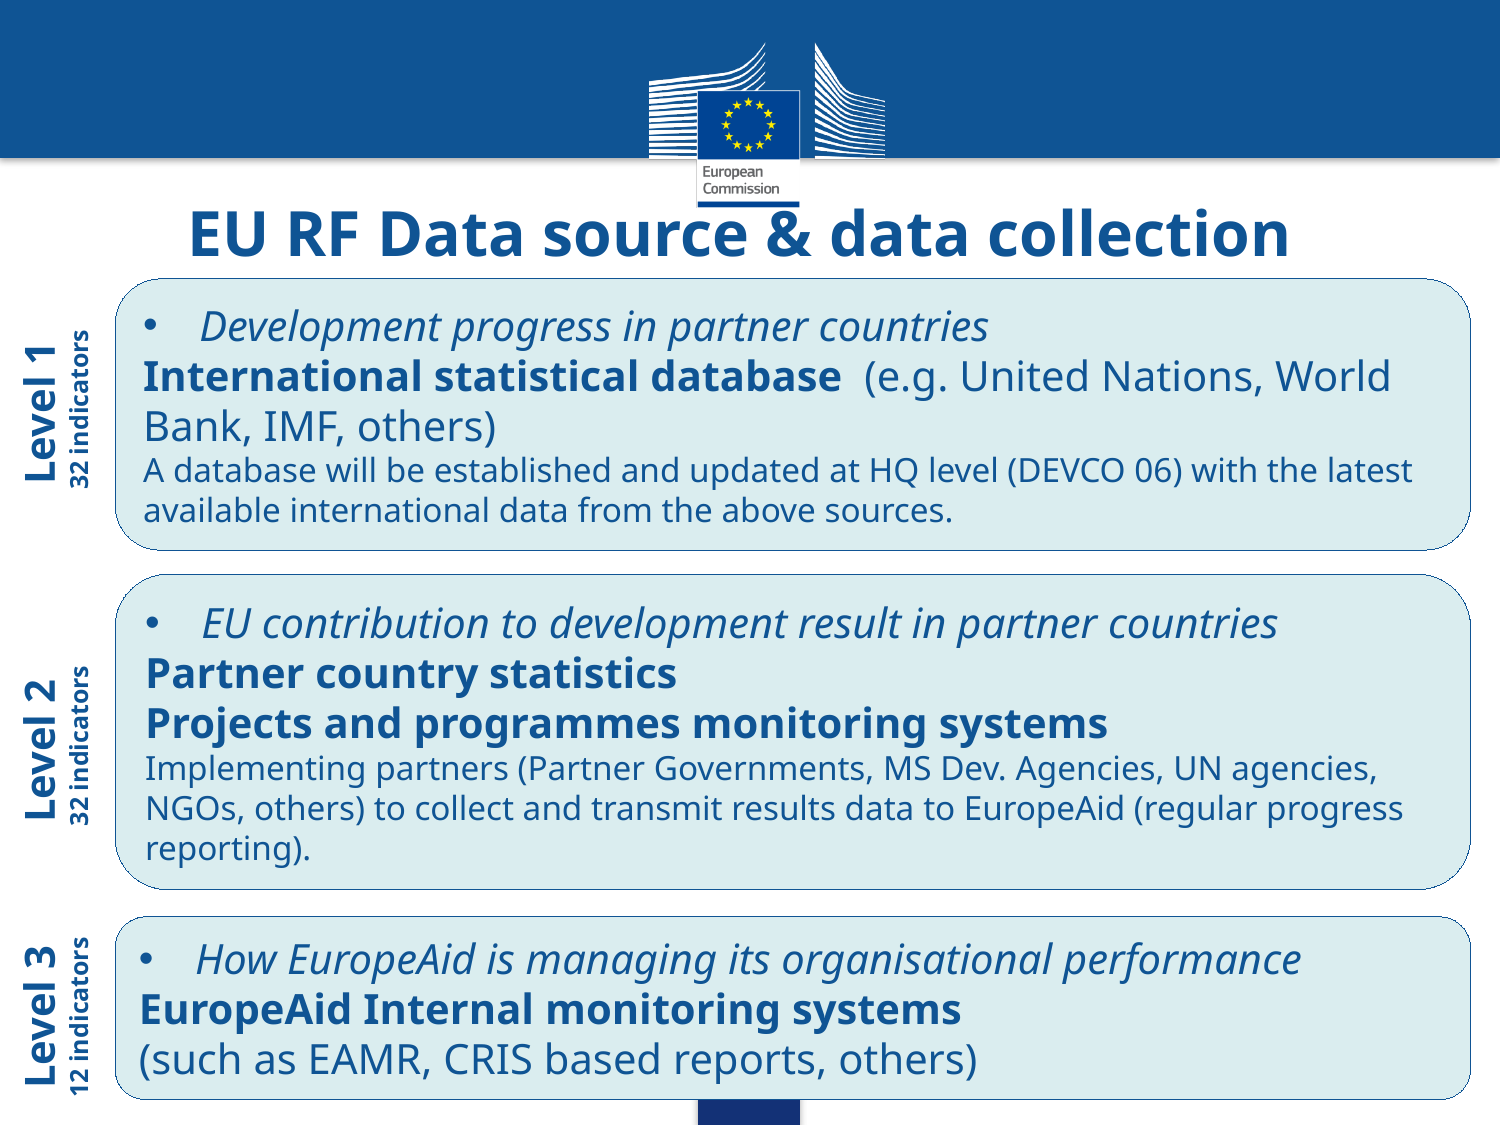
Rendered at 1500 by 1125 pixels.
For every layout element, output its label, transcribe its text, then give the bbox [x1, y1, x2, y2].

title EU RF Data source & data collection [64, 160, 1416, 303]
text_box Level 1 32 indicators [5, 309, 117, 510]
text_box EU contribution to development result in partner countries Partner country statistics Projects and programmes monitoring systems Implementing partners (Partner Governments, MS Dev. Agencies, UN agencies, NGOs, others) to collect and transmit results data to EuropeAid (regular progress reporting). [115, 574, 1471, 890]
text_box Level 2 32 indicators [5, 645, 117, 846]
picture [649, 42, 885, 160]
text_box Development progress in partner countries International statistical database (e.g. United Nations, World Bank, IMF, others) A database will be established and updated at HQ level (DEVCO 06) with the latest available international data from the above sources. [115, 278, 1471, 551]
text_box Level 3 12 indicators [5, 917, 117, 1118]
text_box How EuropeAid is managing its organisational performance EuropeAid Internal monitoring systems (such as EAMR, CRIS based reports, others) [117, 916, 1471, 1100]
